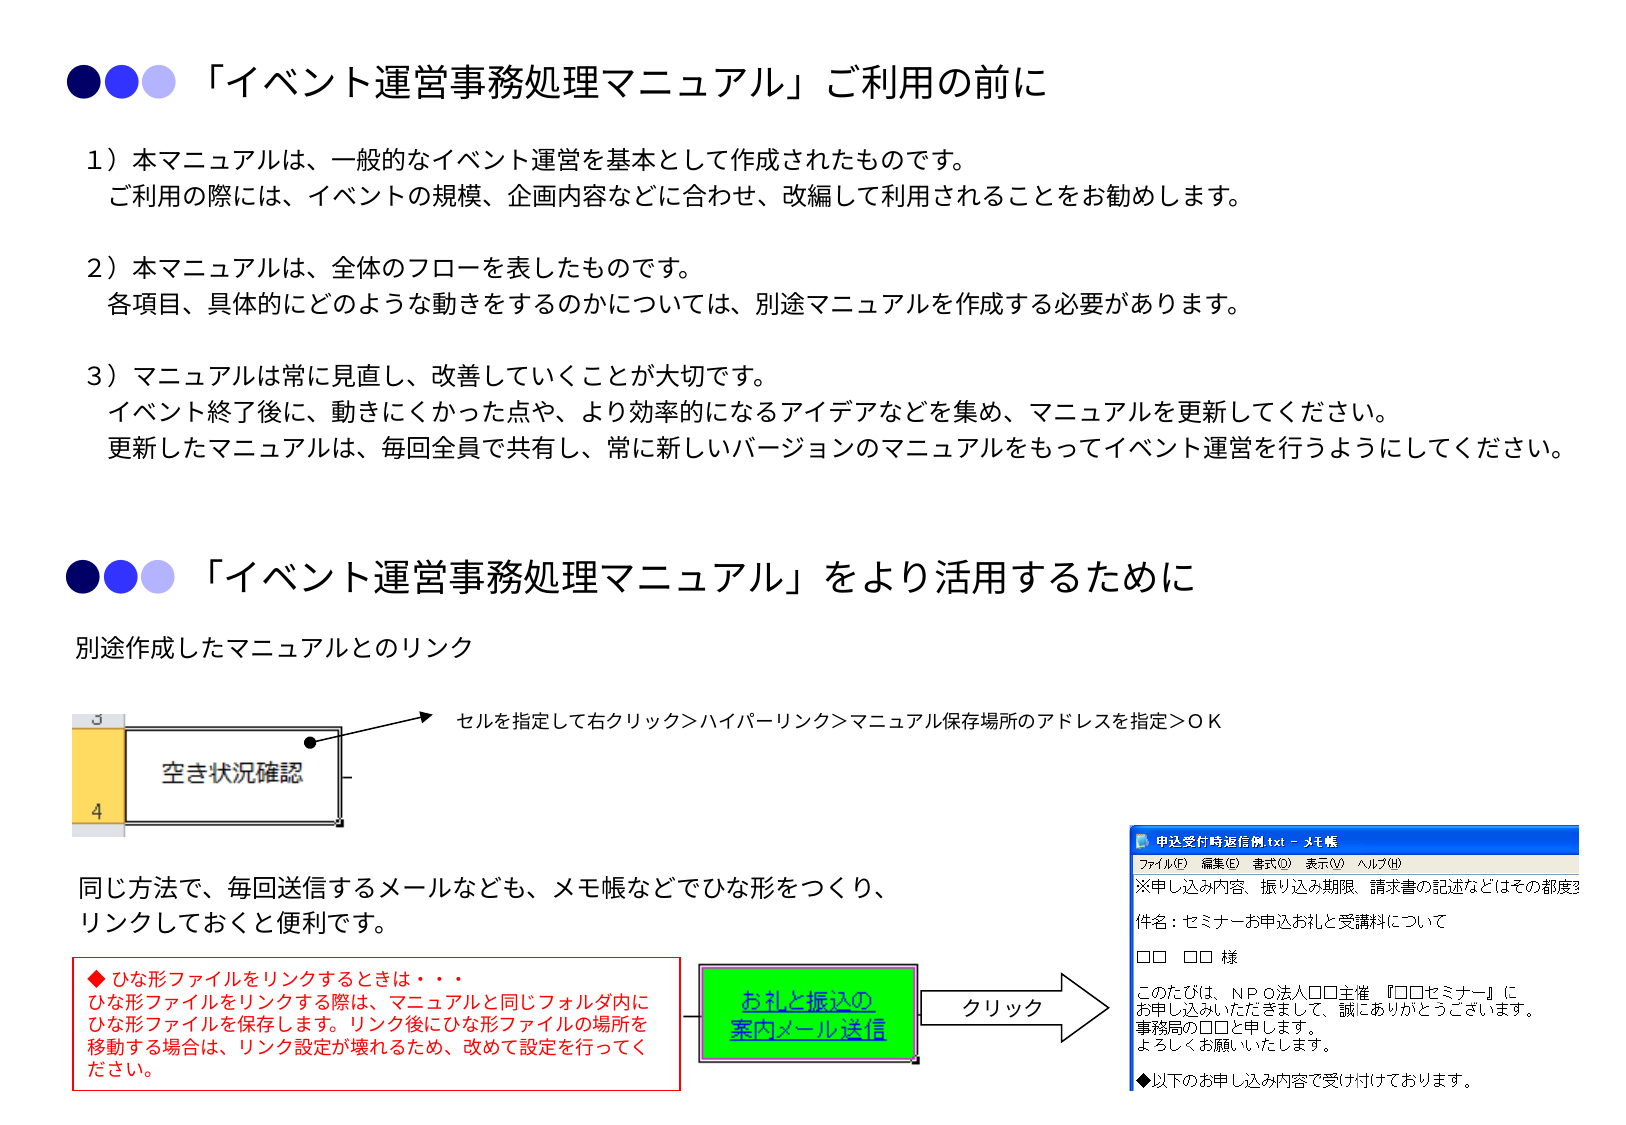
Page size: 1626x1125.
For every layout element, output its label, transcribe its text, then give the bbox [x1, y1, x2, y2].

picture [683, 950, 938, 1082]
text_box １）本マニュアルは、一般的なイベント運営を基本として作成されたものです。 ご利用の際には、イベントの規模、企画内容などに合わせ、改編して利用されることをお勧めします。 ２）本マニュアルは、全体のフローを表したものです。 各項目、具体的にどのような動きをするのかについては、別途マニュアルを作成する必要があります。 ３）マニュアルは常に見直し、改善していくことが大切です。 イベント終了後に、動きにくかった点や、より効率的になるアイデアなどを集め、マニュアルを更新してください。 更新したマニュアルは、毎回全員で共有し、常に新しいバージョンのマニュアルをもってイベント運営を行うようにしてください。 [67, 131, 1593, 470]
text_box [357, 711, 433, 733]
text_box ●●●「イベント運営事務処理マニュアル」ご利用の前に [51, 51, 1064, 112]
text_box 別途作成したマニュアルとのリンク [60, 618, 490, 670]
text_box セルを指定して右クリック＞ハイパーリンク＞マニュアル保存場所のアドレスを指定＞ＯＫ [441, 697, 1239, 740]
text_box 同じ方法で、毎回送信するメールなども、メモ帳などでひな形をつくり、 リンクしておくと便利です。 [63, 858, 916, 946]
picture [1129, 825, 1580, 1091]
text_box クリック [943, 973, 1109, 1042]
text_box ◆ひな形ファイルをリンクするときは・・・ ひな形ファイルをリンクする際は、マニュアルと同じフォルダ内にひな形ファイルを保存します。リンク後にひな形ファイルの場所を移動する場合は、リンク設定が壊れるため、改めて設定を行ってください。 [72, 957, 681, 1091]
text_box ●●●「イベント運営事務処理マニュアル」をより活用するために [50, 546, 1245, 607]
picture [72, 714, 352, 837]
